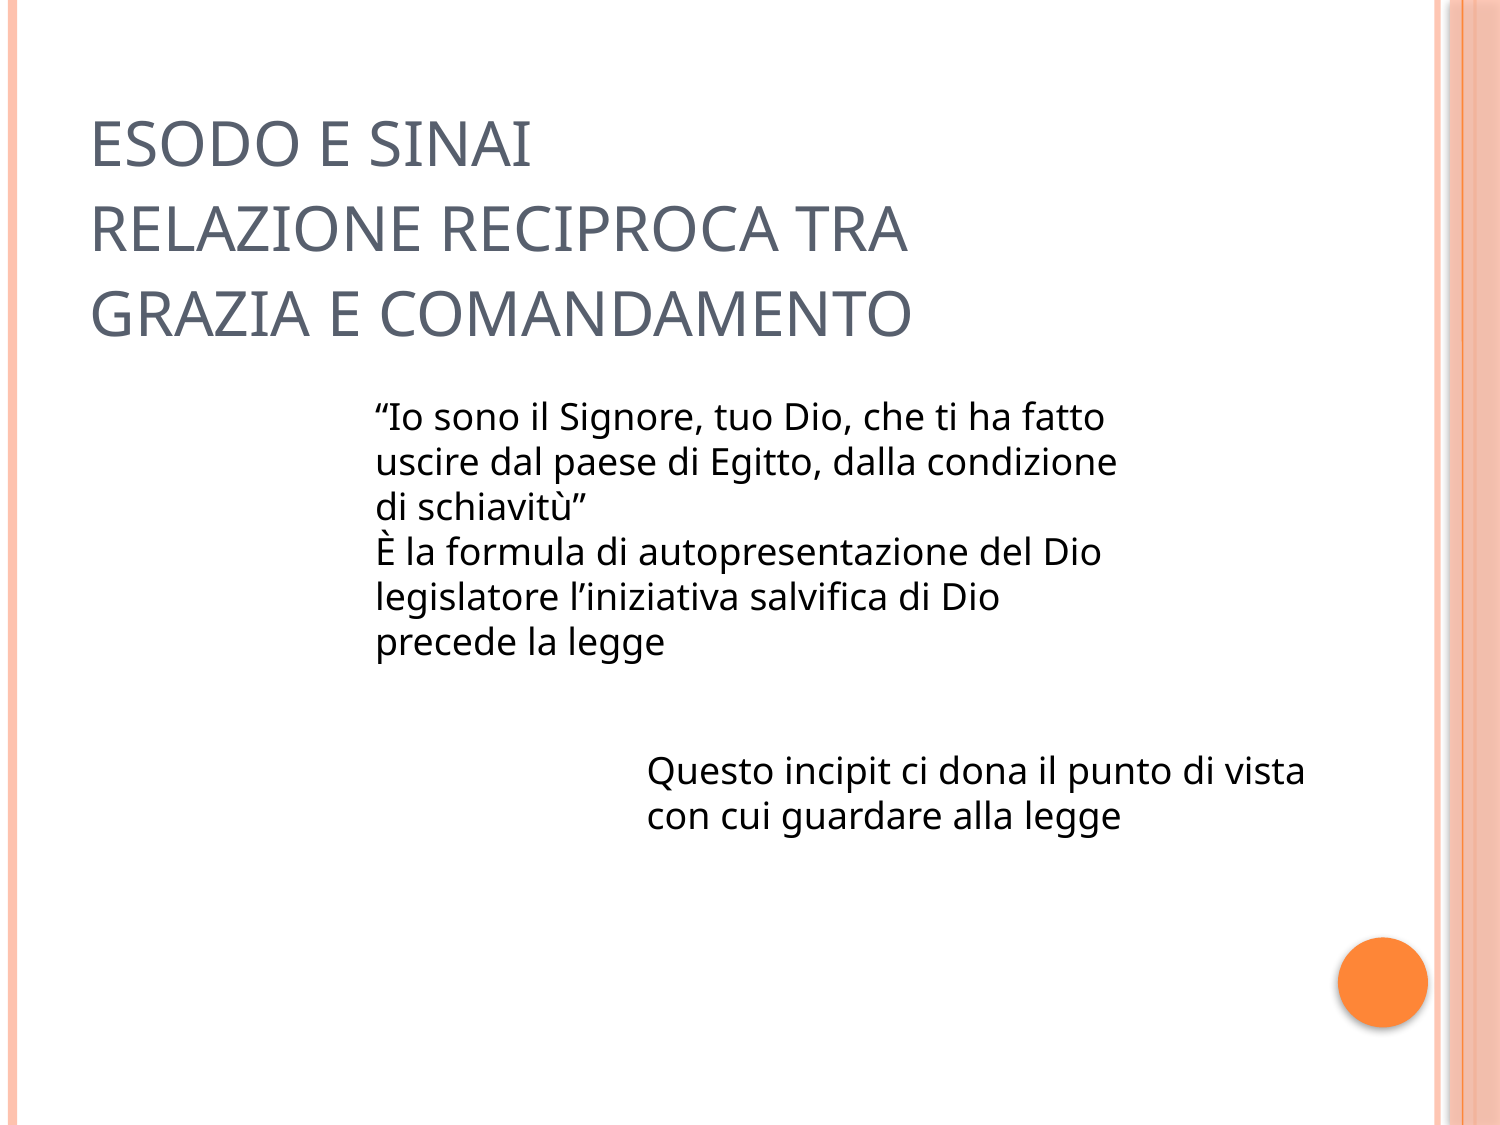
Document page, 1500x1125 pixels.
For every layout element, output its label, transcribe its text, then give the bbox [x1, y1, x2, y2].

text_box “Io sono il Signore, tuo Dio, che ti ha fatto uscire dal paese di Egitto, dalla condizione di schiavitù” È la formula di autopresentazione del Dio legislatore l’iniziativa salvifica di Dio precede la legge [360, 385, 1152, 850]
title Esodo e Sinai Relazione reciproca tra Grazia e comandamento [75, 45, 1459, 362]
text_box Questo incipit ci dona il punto di vista con cui guardare alla legge [631, 739, 1353, 845]
